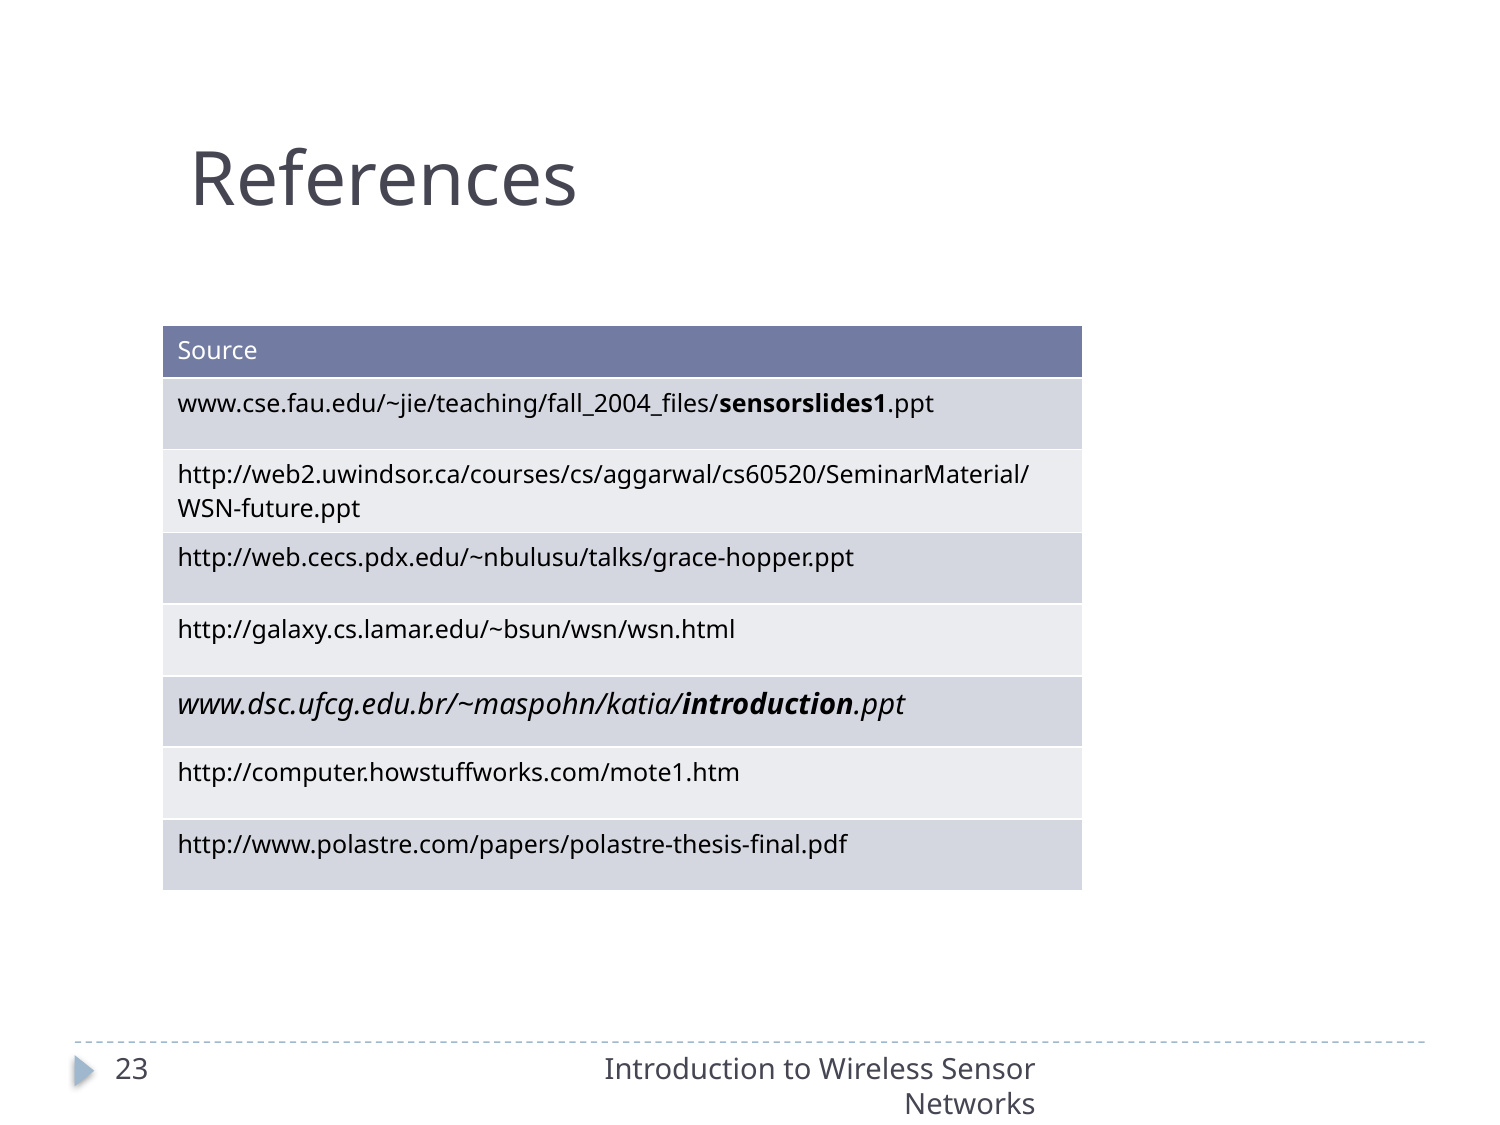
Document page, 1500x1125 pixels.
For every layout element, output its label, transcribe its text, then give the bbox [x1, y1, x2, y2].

table_header Source [163, 326, 1082, 377]
table_cell http://galaxy.cs.lamar.edu/~bsun/wsn/wsn.html [163, 605, 1082, 675]
slide_number 23 [100, 1042, 426, 1103]
table_cell http://web.cecs.pdx.edu/~nbulusu/talks/grace-hopper.ppt [163, 533, 1082, 603]
table_cell http://computer.howstuffworks.com/mote1.htm [163, 748, 1082, 818]
footer Introduction to Wireless Sensor Networks [475, 1042, 1051, 1103]
table_cell http://web2.uwindsor.ca/courses/cs/aggarwal/cs60520/SeminarMaterial/WSN-future.ppt [163, 450, 1082, 532]
table_cell www.dsc.ufcg.edu.br/~maspohn/katia/introduction.ppt [163, 677, 1082, 746]
table_cell www.cse.fau.edu/~jie/teaching/fall_2004_files/sensorslides1.ppt [163, 379, 1082, 449]
table_cell http://www.polastre.com/papers/polastre-thesis-final.pdf [163, 820, 1082, 890]
text_box References [174, 49, 1325, 301]
